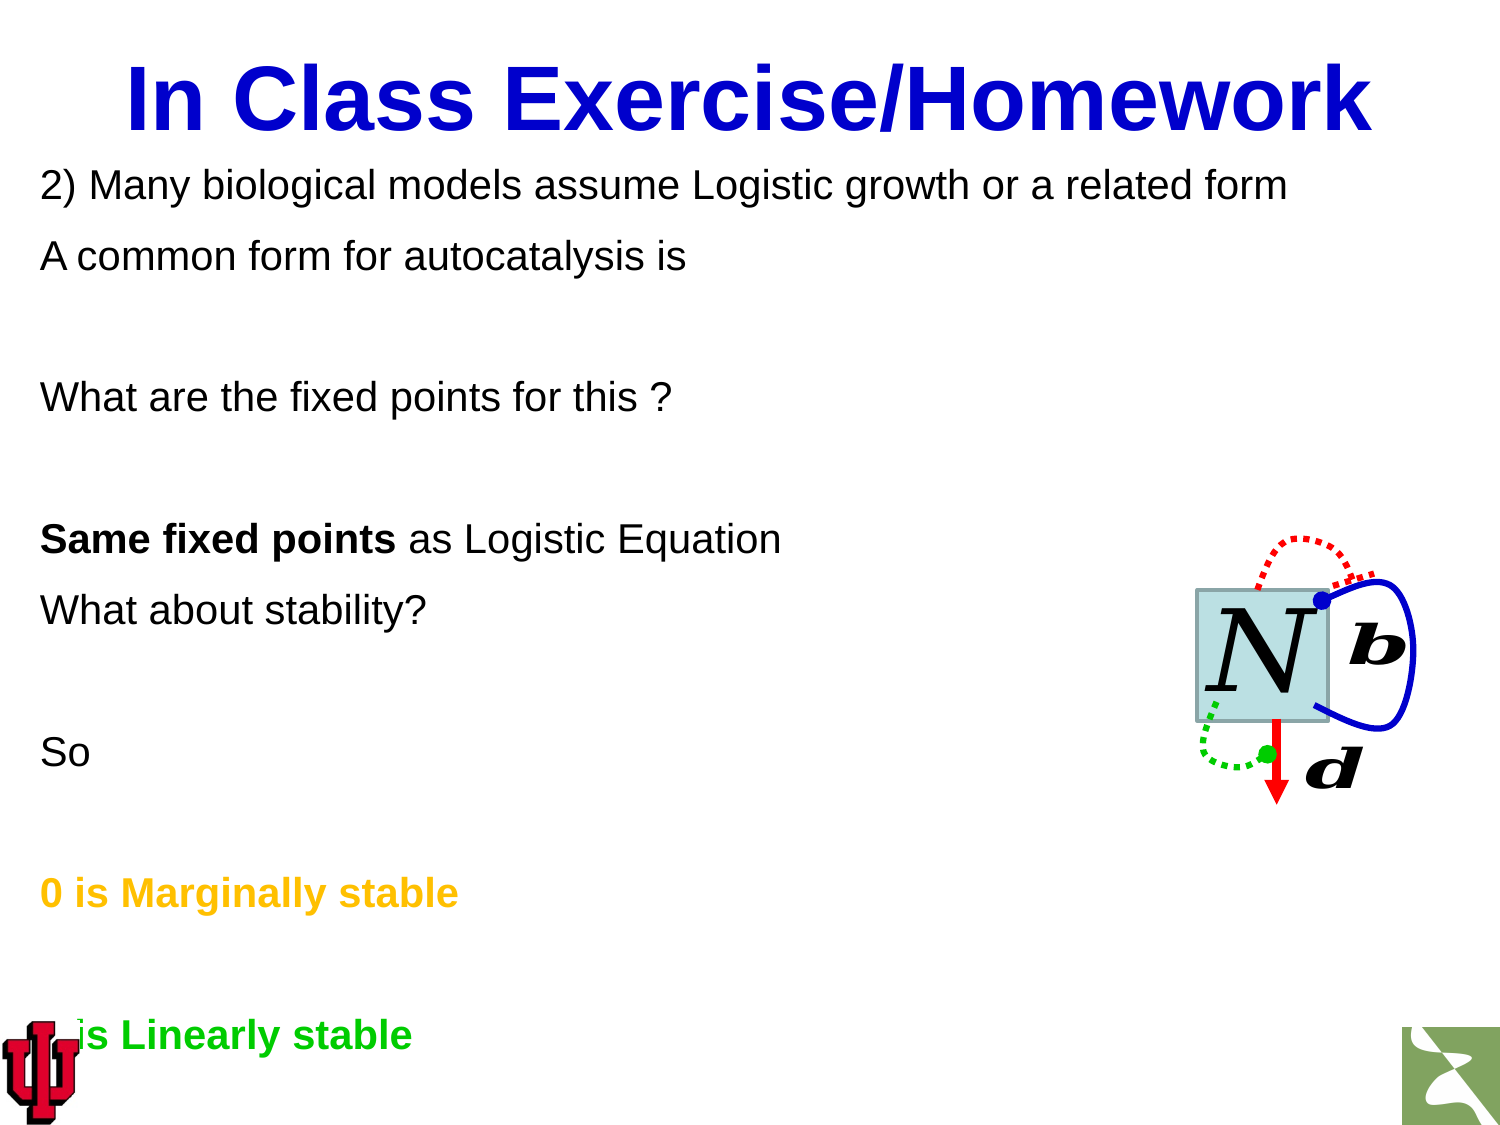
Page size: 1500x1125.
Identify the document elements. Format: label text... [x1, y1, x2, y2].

picture [0, 1020, 80, 1125]
picture [1402, 1027, 1500, 1125]
title In Class Exercise/Homework [0, 0, 1500, 188]
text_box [1199, 538, 1415, 805]
